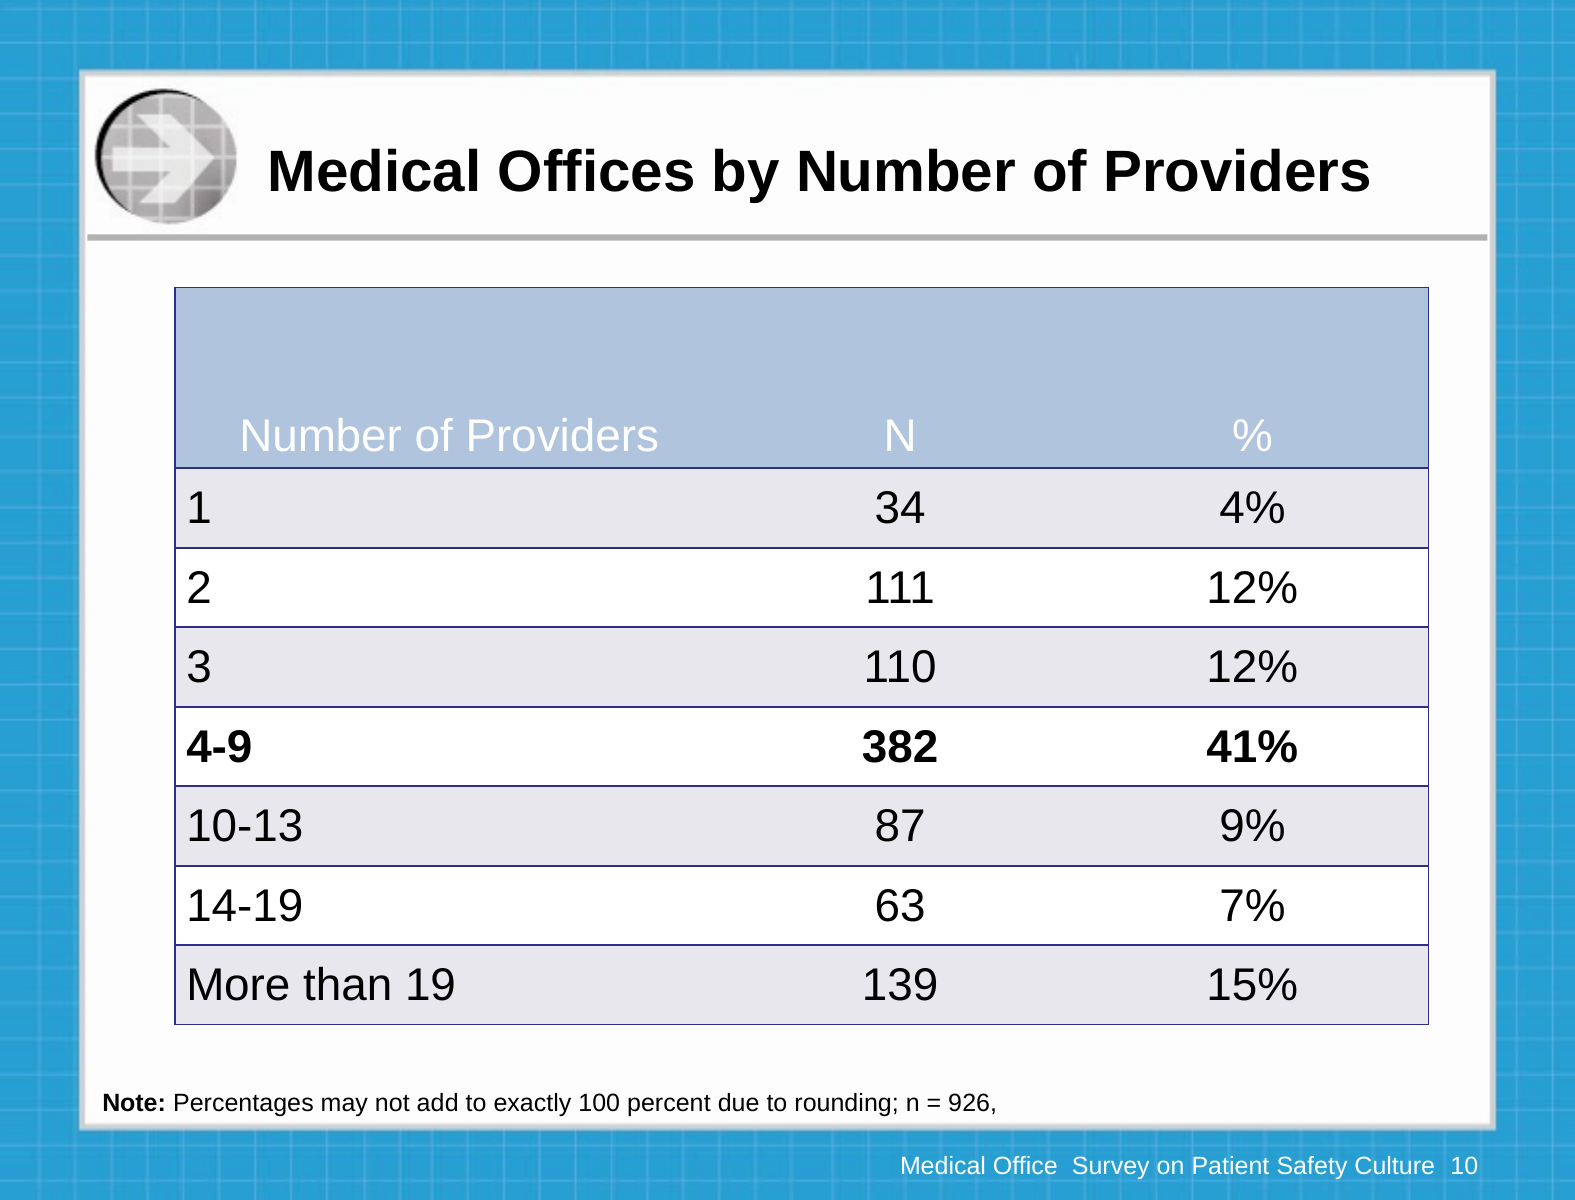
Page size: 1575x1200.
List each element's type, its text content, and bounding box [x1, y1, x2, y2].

table_cell 14-19 [176, 867, 724, 944]
table_cell 1 [176, 469, 724, 547]
table_cell 382 [724, 708, 1076, 785]
table_header % [1076, 288, 1428, 467]
table_cell 87 [724, 787, 1076, 865]
table_cell 7% [1076, 867, 1428, 944]
text_box Note: Percentages may not add to exactly 100 percent due to rounding; n = 926, [87, 1079, 1400, 1125]
table_cell 2 [176, 549, 724, 626]
table_cell 41% [1076, 708, 1428, 785]
table_cell 3 [176, 628, 724, 706]
table_cell 63 [724, 867, 1076, 944]
title Medical Offices by Number of Providers [203, 87, 1438, 249]
table_cell More than 19 [176, 946, 724, 1024]
table_cell 10-13 [176, 787, 724, 865]
table_cell 4% [1076, 469, 1428, 547]
table_cell 12% [1076, 628, 1428, 706]
table_cell 111 [724, 549, 1076, 626]
table_header Number of Providers [176, 288, 724, 467]
table_cell 4-9 [176, 708, 724, 785]
table_cell 34 [724, 469, 1076, 547]
table_cell 12% [1076, 549, 1428, 626]
table_cell 139 [724, 946, 1076, 1024]
table_cell 9% [1076, 787, 1428, 865]
table_cell 110 [724, 628, 1076, 706]
picture [0, 0, 1575, 1200]
table_header N [724, 288, 1076, 467]
table_cell 15% [1076, 946, 1428, 1024]
